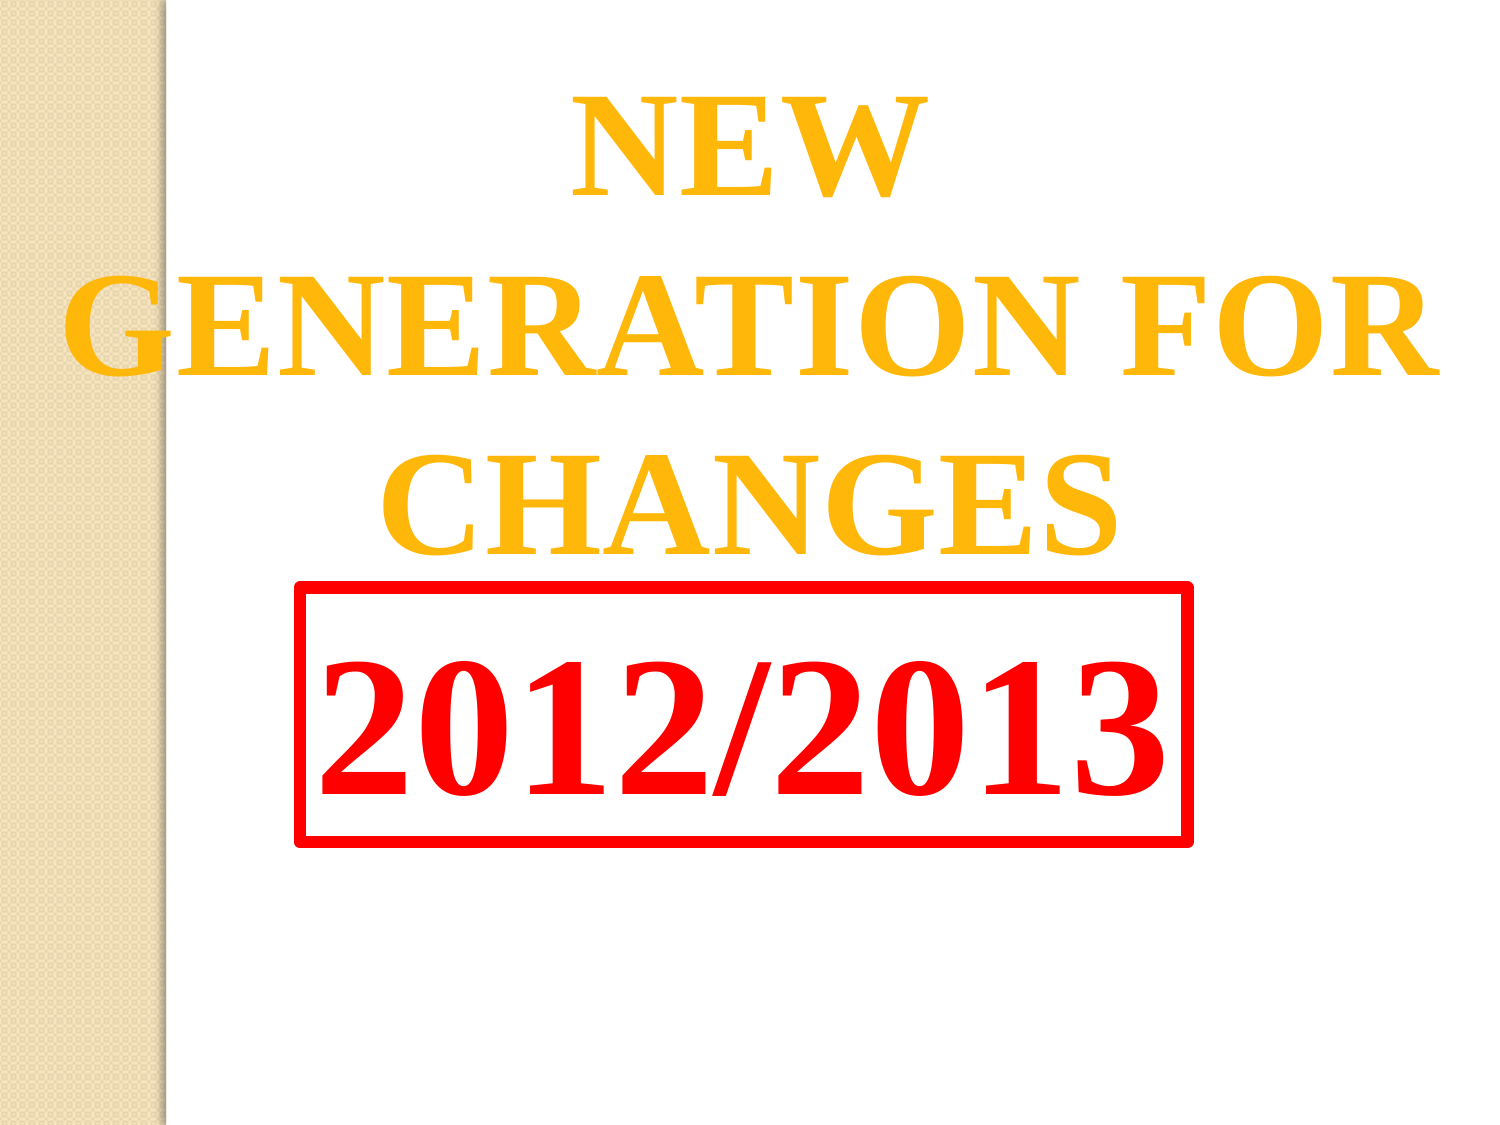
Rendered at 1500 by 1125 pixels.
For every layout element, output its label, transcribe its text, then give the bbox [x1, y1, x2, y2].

text_box NEW GENERATION FOR CHANGES [24, 37, 1475, 593]
text_box 2012/2013 [299, 587, 1188, 843]
title [235, 45, 1466, 233]
